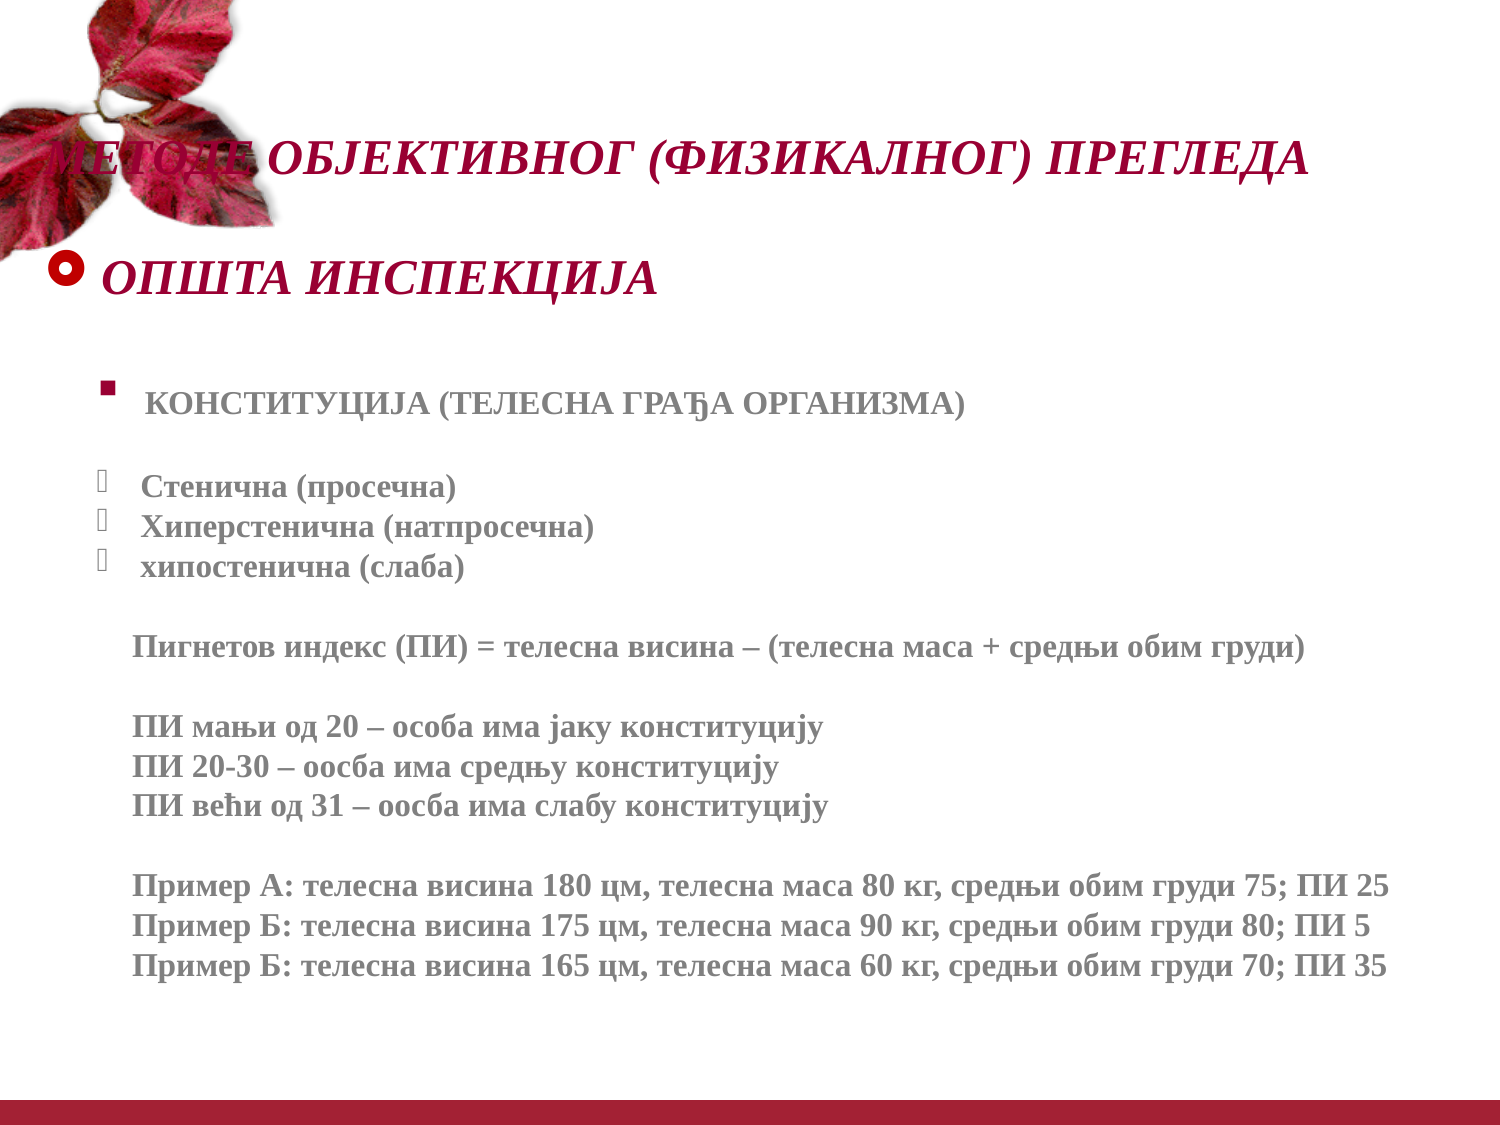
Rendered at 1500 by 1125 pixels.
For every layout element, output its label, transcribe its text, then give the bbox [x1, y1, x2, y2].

text_box МЕТОДЕ ОБЈЕКТИВНОГ (ФИЗИКАЛНОГ) ПРЕГЛЕДА ОПШТА ИНСПЕКЦИЈА КОНСТИТУЦИЈА (ТЕЛЕСНА ГРАЂА ОРГАНИЗМА) Стенична (просечна) Хиперстенична (натпросечна) хипостенична (слаба) Пигнетов индекс (ПИ) = телесна висина – (телесна маса + средњи обим груди) ПИ мањи од 20 – особа има јаку конституцију ПИ 20-30 – оосба има средњу конституцију ПИ већи од 31 – оосба има слабу конституцију Пример А: телесна висина 180 цм, телесна маса 80 кг, средњи обим груди 75; ПИ 25 Пример Б: телесна висина 175 цм, телесна маса 90 кг, средњи обим груди 80; ПИ 5 Пример Б: телесна висина 165 цм, телесна маса 60 кг, средњи обим груди 70; ПИ 35 [29, 137, 1473, 1051]
picture [0, 0, 295, 273]
